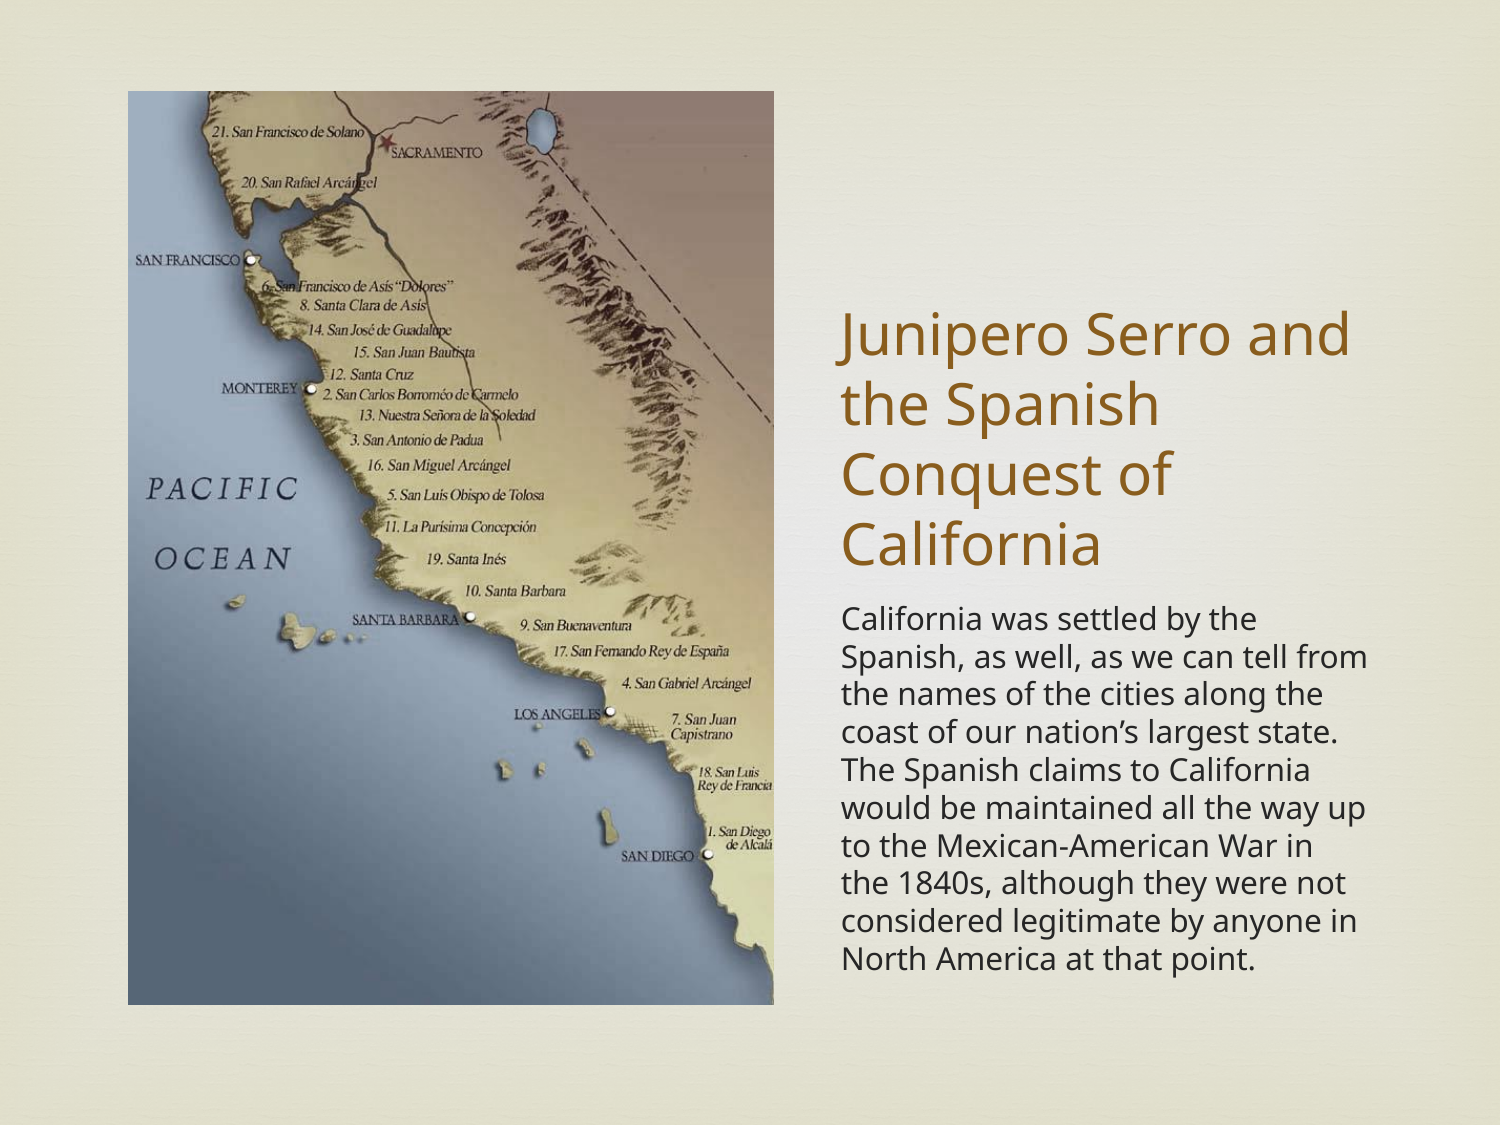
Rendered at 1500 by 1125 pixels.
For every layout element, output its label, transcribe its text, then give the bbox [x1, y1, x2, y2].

title Junipero Serro and the Spanish Conquest of California [825, 275, 1388, 585]
list California was settled by the Spanish, as well, as we can tell from the names of the cities along the coast of our nation’s largest state. The Spanish claims to California would be maintained all the way up to the Mexican-American War in the 1840s, although they were not considered legitimate by anyone in North America at that point. [825, 591, 1386, 1005]
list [128, 91, 775, 1006]
